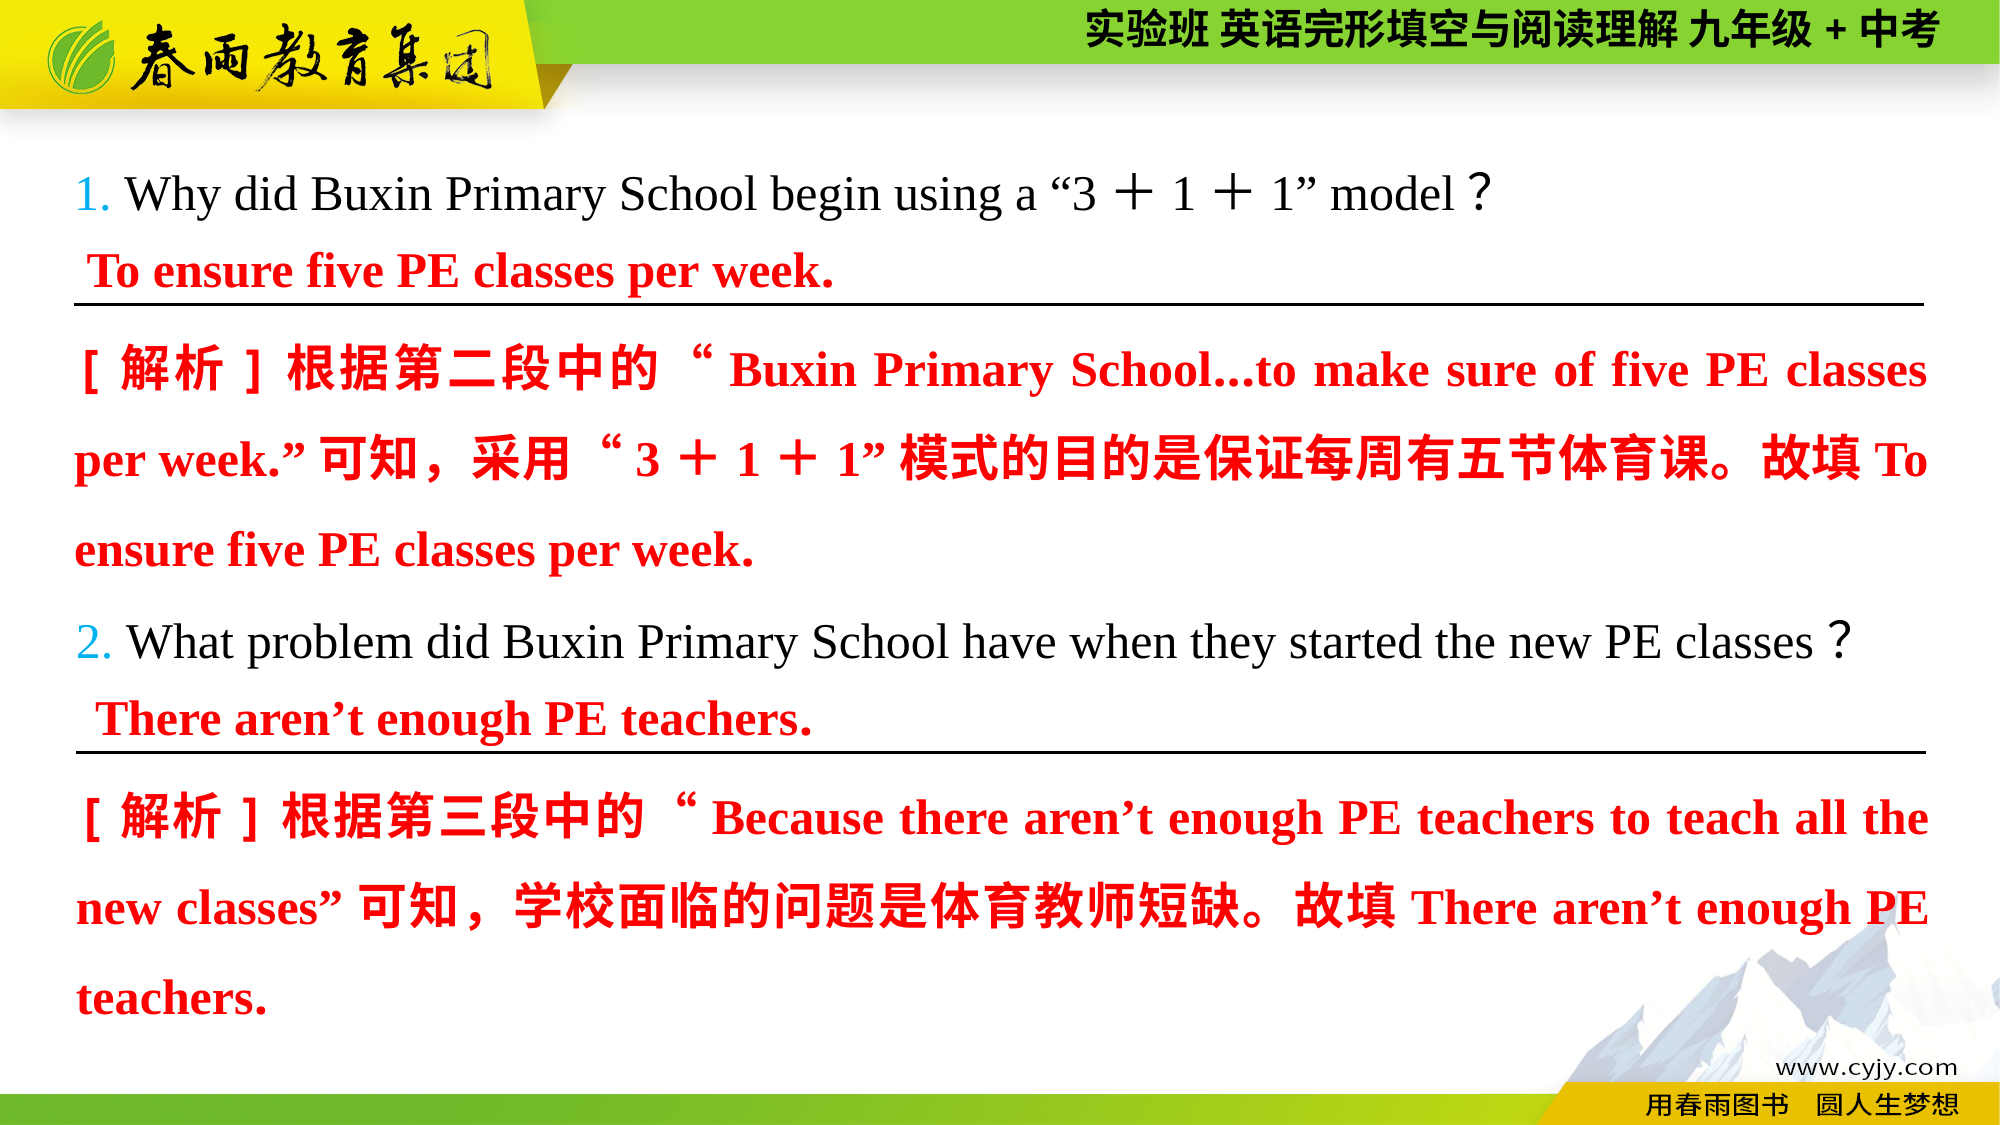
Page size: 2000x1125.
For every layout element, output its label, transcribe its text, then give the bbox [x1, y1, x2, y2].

picture [0, 0, 2000, 1125]
list 1. Why did Buxin Primary School begin using a “3＋1＋1” model？ __________________________________________________________________________ [59, 122, 1944, 200]
text_box [解析]根据第三段中的“Because there aren’t enough PE teachers to teach all the new classes”可知，学校面临的问题是体育教师短缺。故填There aren’t enough PE teachers. [60, 766, 1945, 1032]
text_box [解析]根据第二段中的“Buxin Primary School...to make sure of five PE classes per week.”可知，采用“3＋1＋1”模式的目的是保证每周有五节体育课。故填To ensure five PE classes per week. [59, 298, 1944, 584]
text_box To ensure five PE classes per week. [59, 200, 1944, 298]
text_box 2. What problem did Buxin Primary School have when they started the new PE classes？ __________________________________________________________________________ [60, 570, 1945, 766]
